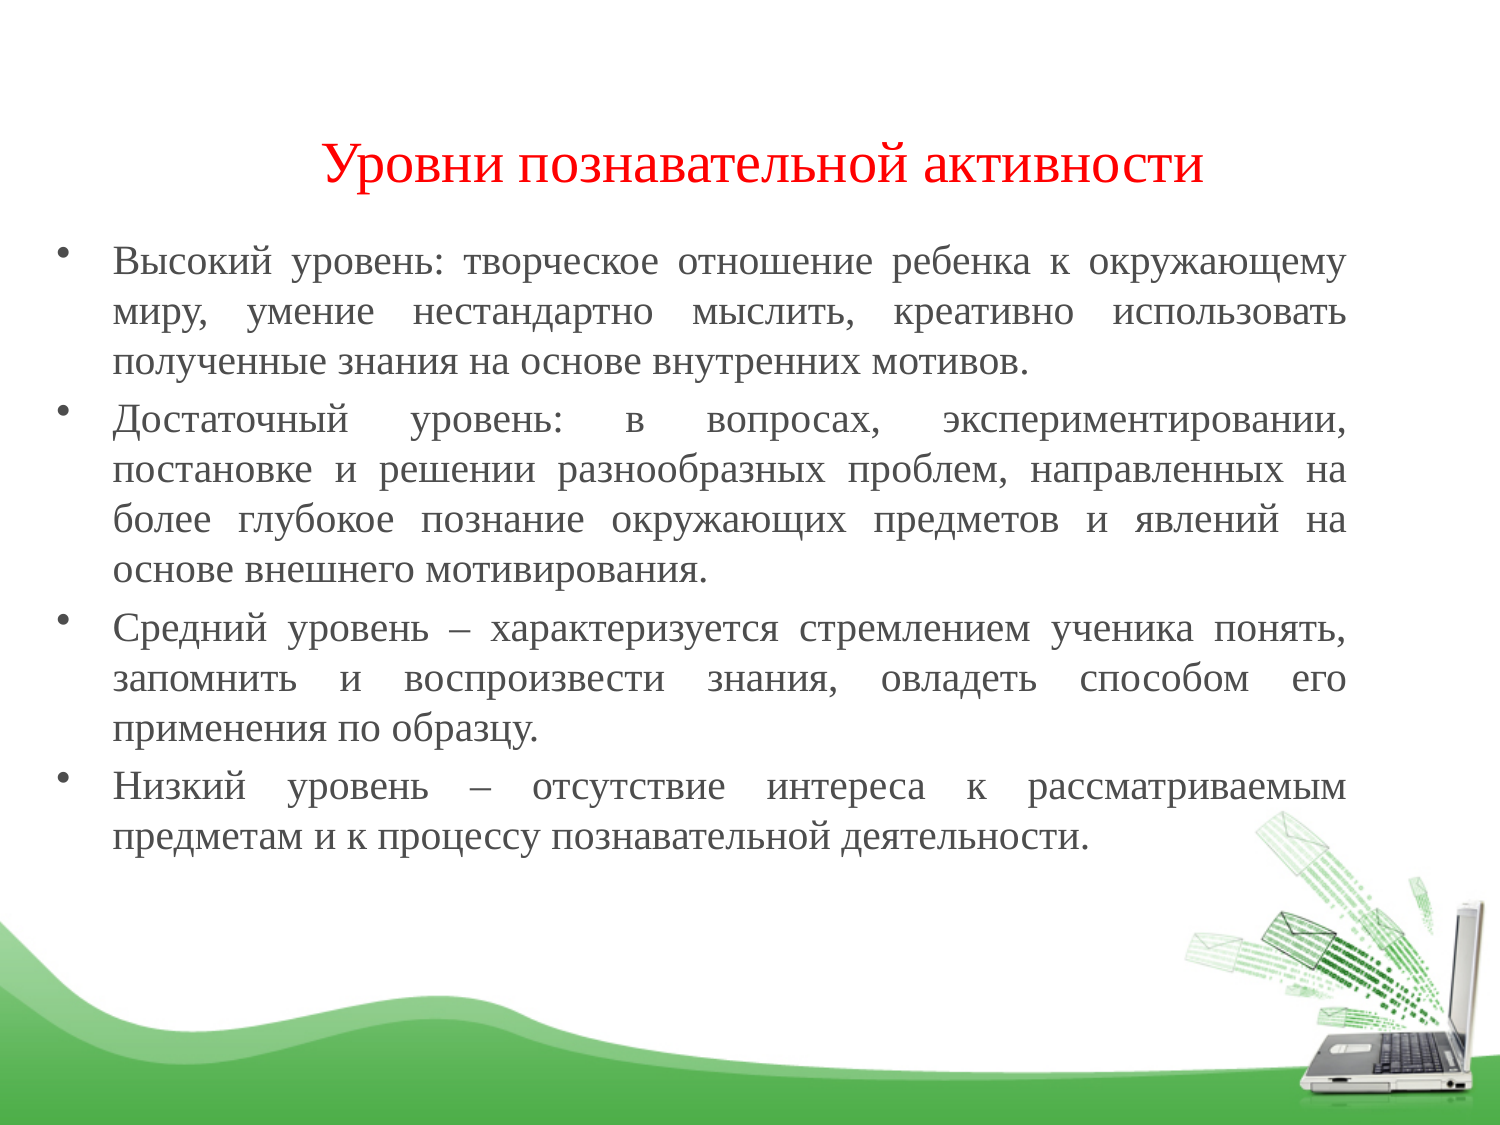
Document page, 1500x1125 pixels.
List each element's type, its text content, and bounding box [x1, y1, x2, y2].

list Высокий уровень: творческое отношение ребенка к окружающему миру, умение нестандартно мыслить, креативно использовать полученные знания на основе внутренних мотивов. Достаточный уровень: в вопросах, экспериментировании, постановке и решении разнообразных проблем, направленных на более глубокое познание окружающих предметов и явлений на основе внешнего мотивирования. Средний уровень – характеризуется стремлением ученика понять, запомнить и воспроизвести знания, овладеть способом его применения по образцу. Низкий уровень – отсутствие интереса к рассматриваемым предметам и к процессу познавательной деятельности. [41, 224, 1363, 925]
title Уровни познавательной активности [162, 99, 1363, 218]
picture [0, 0, 1500, 1125]
